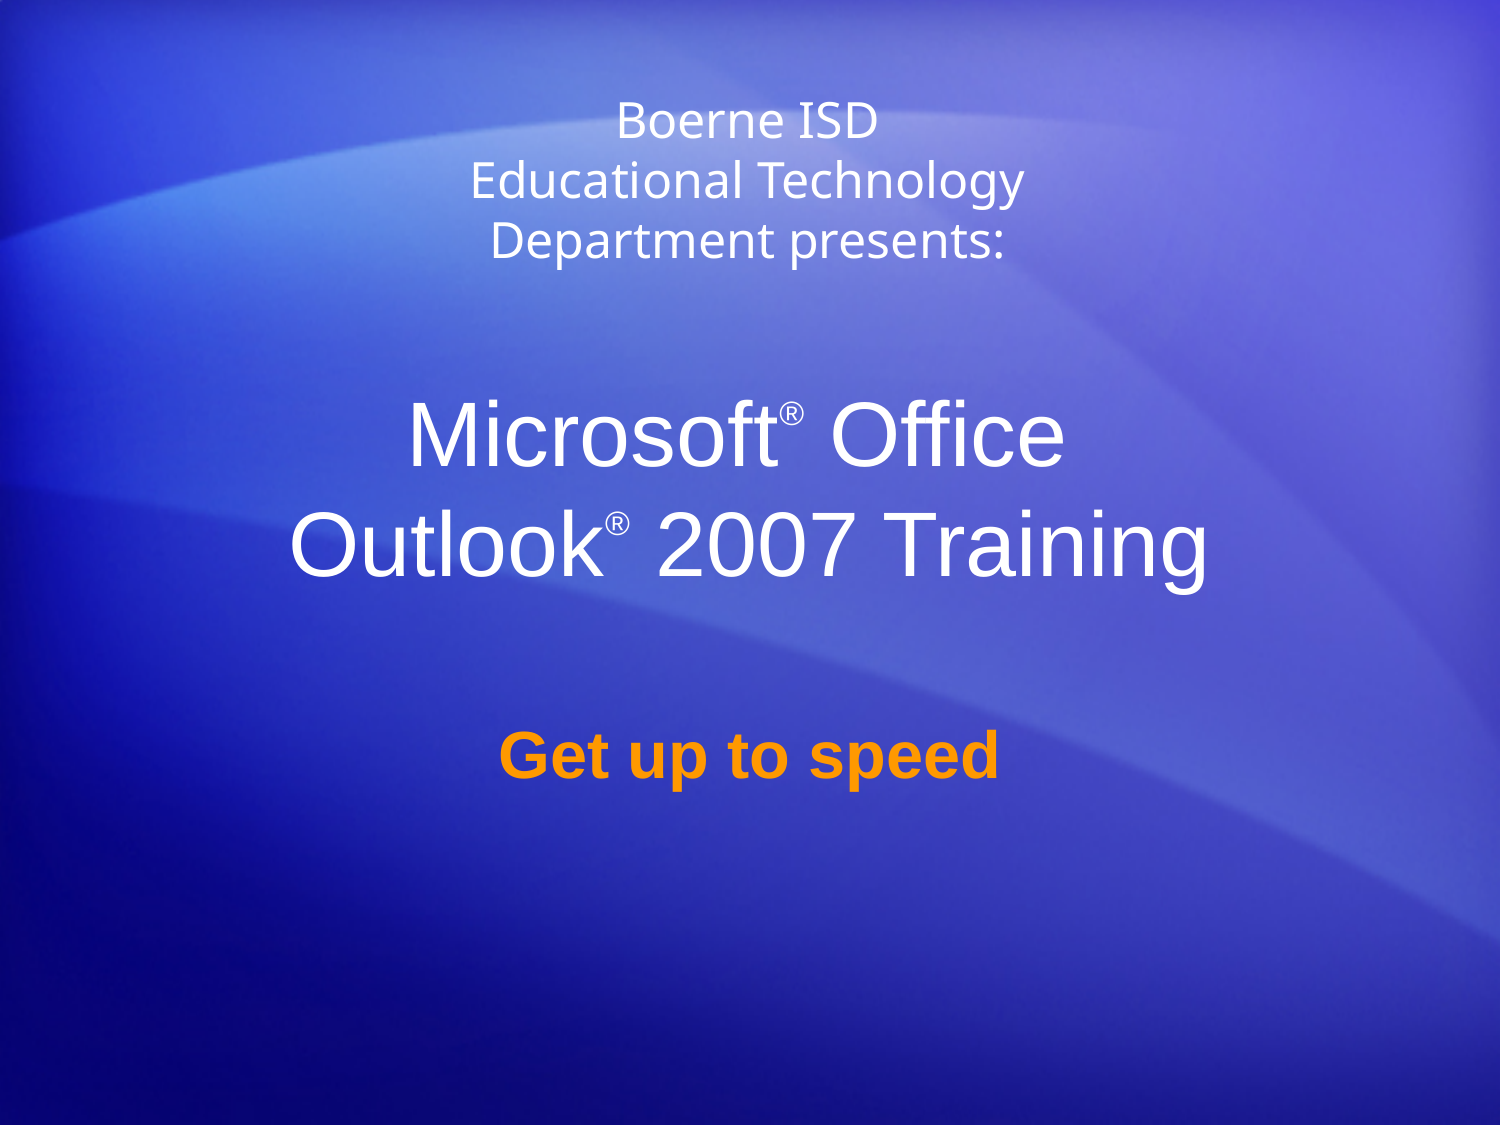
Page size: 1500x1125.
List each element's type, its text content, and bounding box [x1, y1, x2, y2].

text_box Boerne ISD Educational Technology Department presents: [328, 80, 1167, 276]
picture [0, 0, 1500, 1125]
subtitle Get up to speed [224, 703, 1276, 874]
title Microsoft® Office Outlook® 2007 Training [182, 363, 1318, 606]
